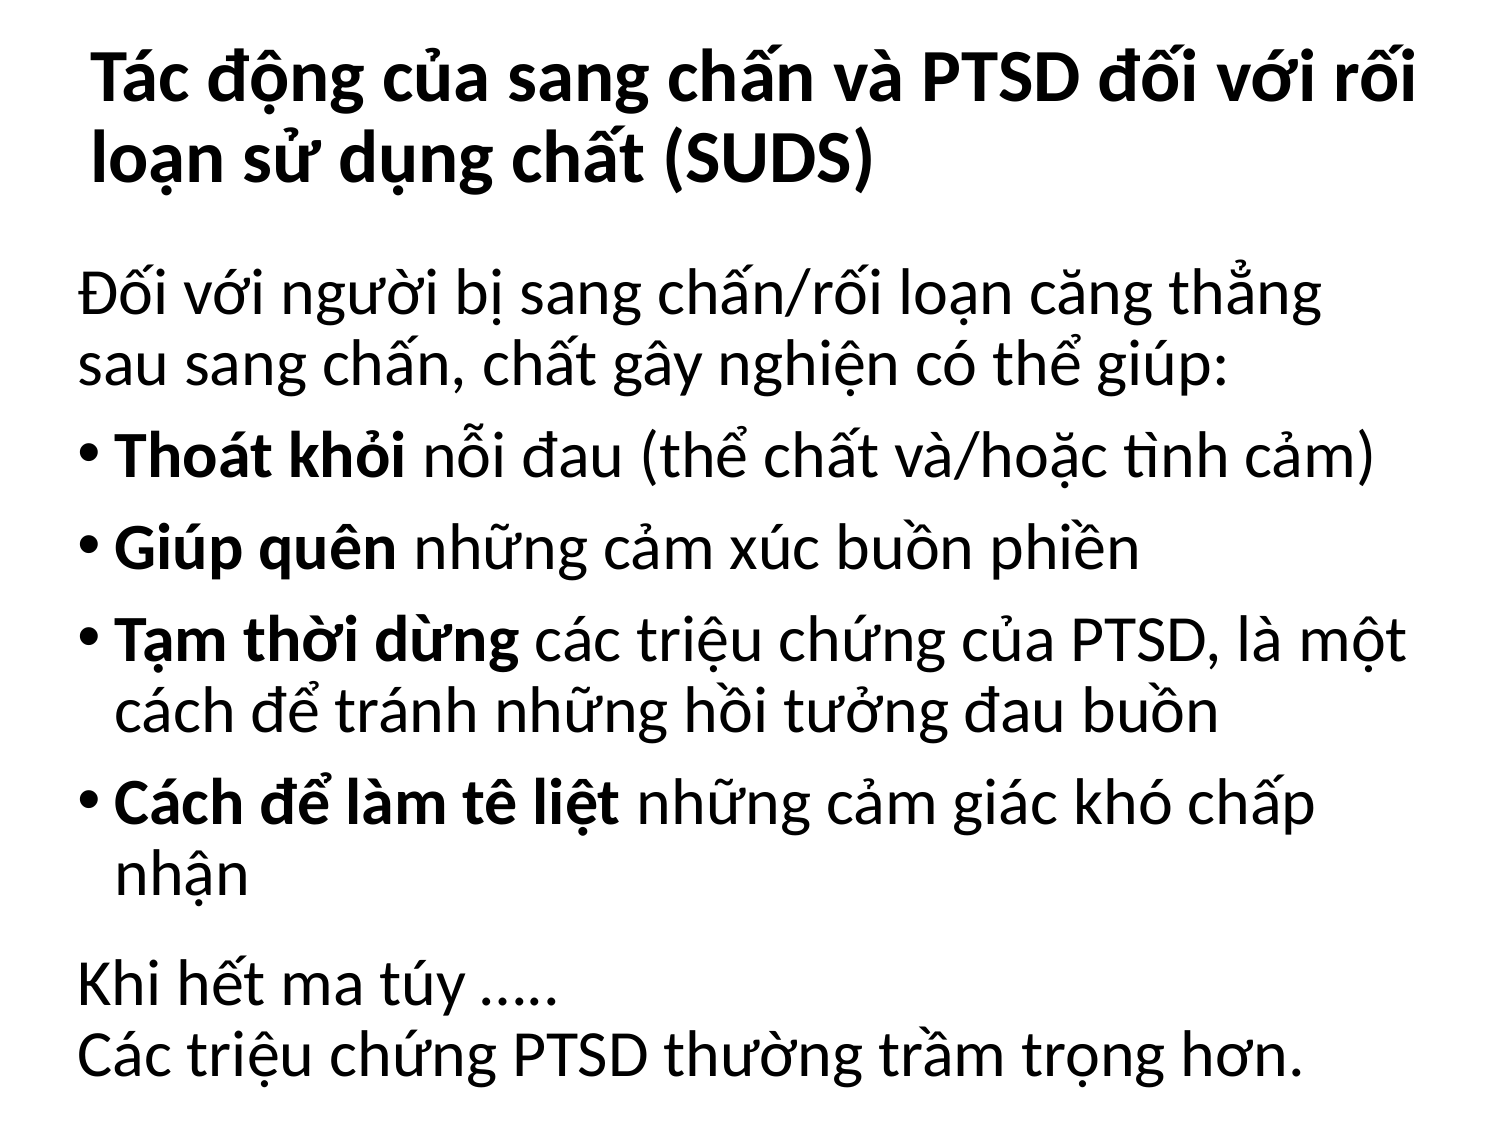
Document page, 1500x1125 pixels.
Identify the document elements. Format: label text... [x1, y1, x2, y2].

list Đối với người bị sang chấn/rối loạn căng thẳng sau sang chấn, chất gây nghiện có thể giúp: Thoát khỏi nỗi đau (thể chất và/hoặc tình cảm) Giúp quên những cảm xúc buồn phiền Tạm thời dừng các triệu chứng của PTSD, là một cách để tránh những hồi tưởng đau buồn Cách để làm tê liệt những cảm giác khó chấp nhận Khi hết ma túy ….. Các triệu chứng PTSD thường trầm trọng hơn. [62, 249, 1438, 1100]
title Tác động của sang chấn và PTSD đối với rối loạn sử dụng chất (SUDS) [75, 59, 1500, 175]
